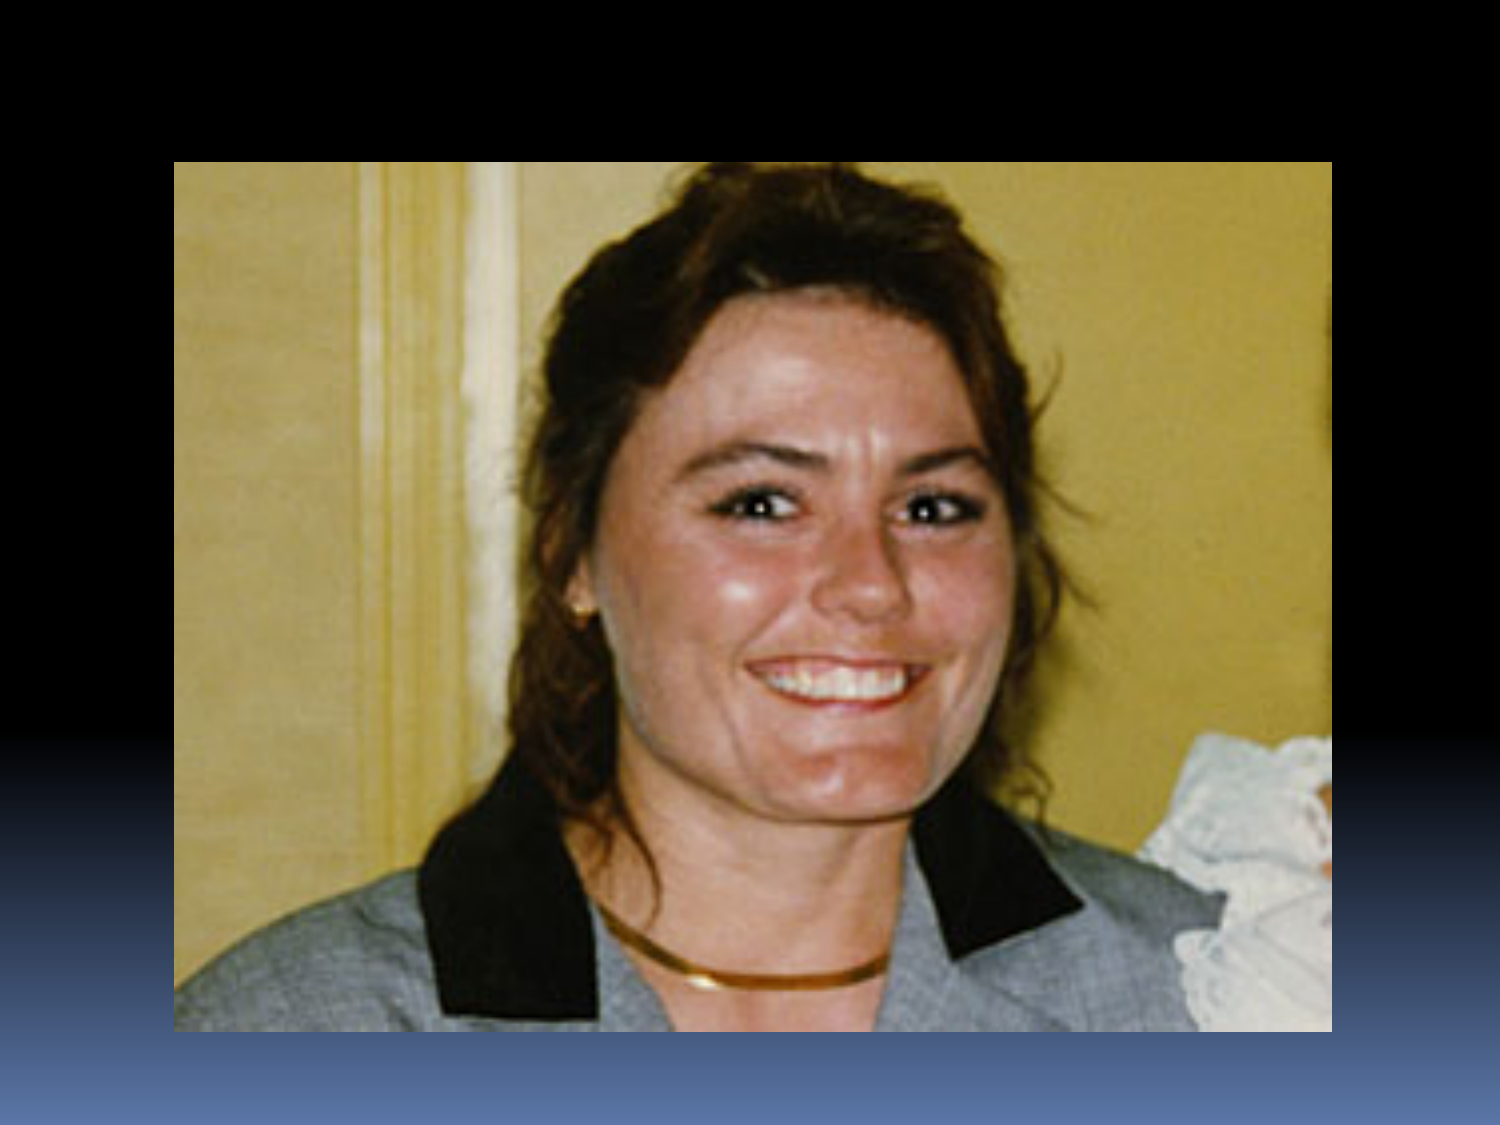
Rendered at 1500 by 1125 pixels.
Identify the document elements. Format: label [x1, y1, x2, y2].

picture [174, 161, 1332, 1033]
